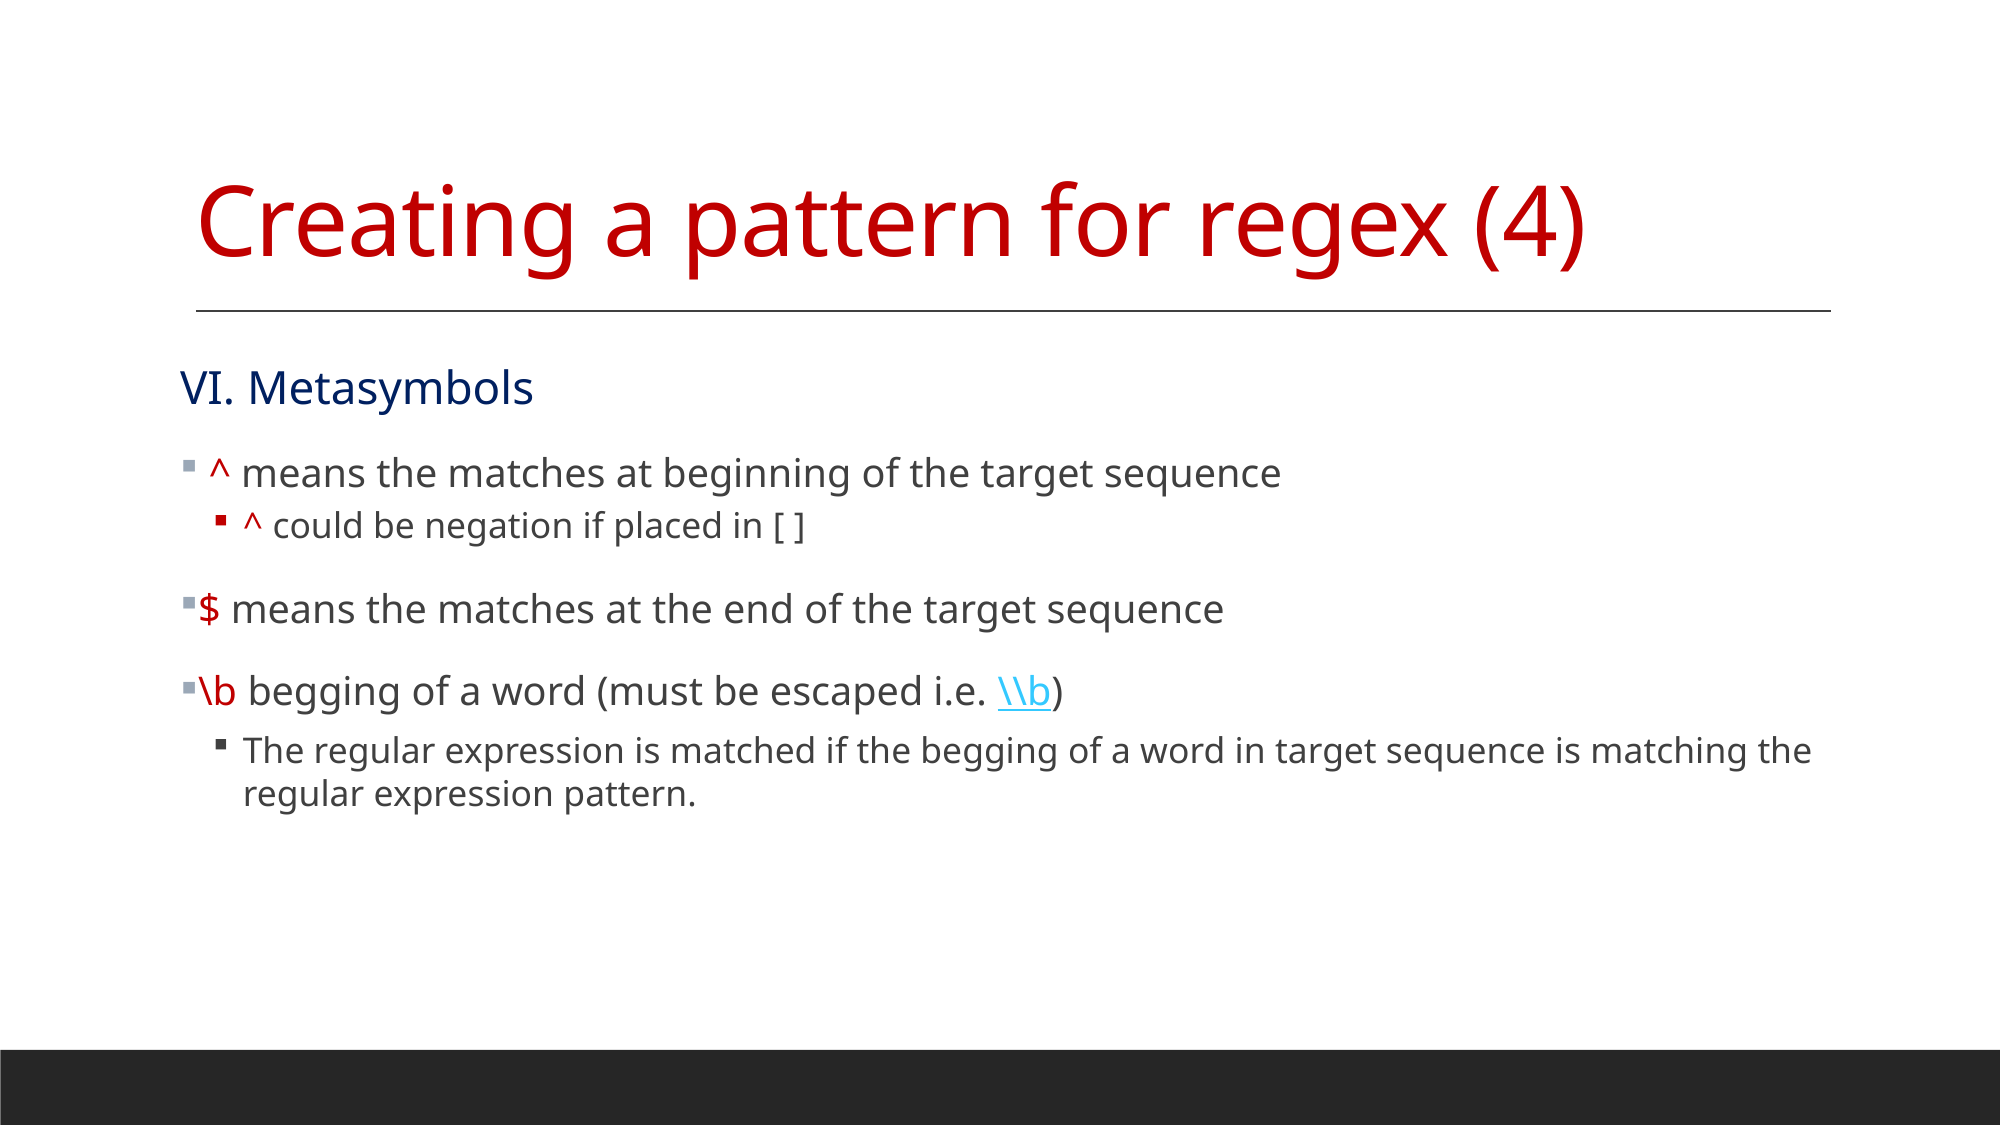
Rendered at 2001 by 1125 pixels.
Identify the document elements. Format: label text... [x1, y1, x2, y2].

list VI. Metasymbols ^ means the matches at beginning of the target sequence ^ could be negation if placed in [ ] $ means the matches at the end of the target sequence \b begging of a word (must be escaped i.e. \\b) The regular expression is matched if the begging of a word in target sequence is matching the regular expression pattern. [180, 345, 1830, 963]
title Creating a pattern for regex (4) [180, 47, 1830, 285]
